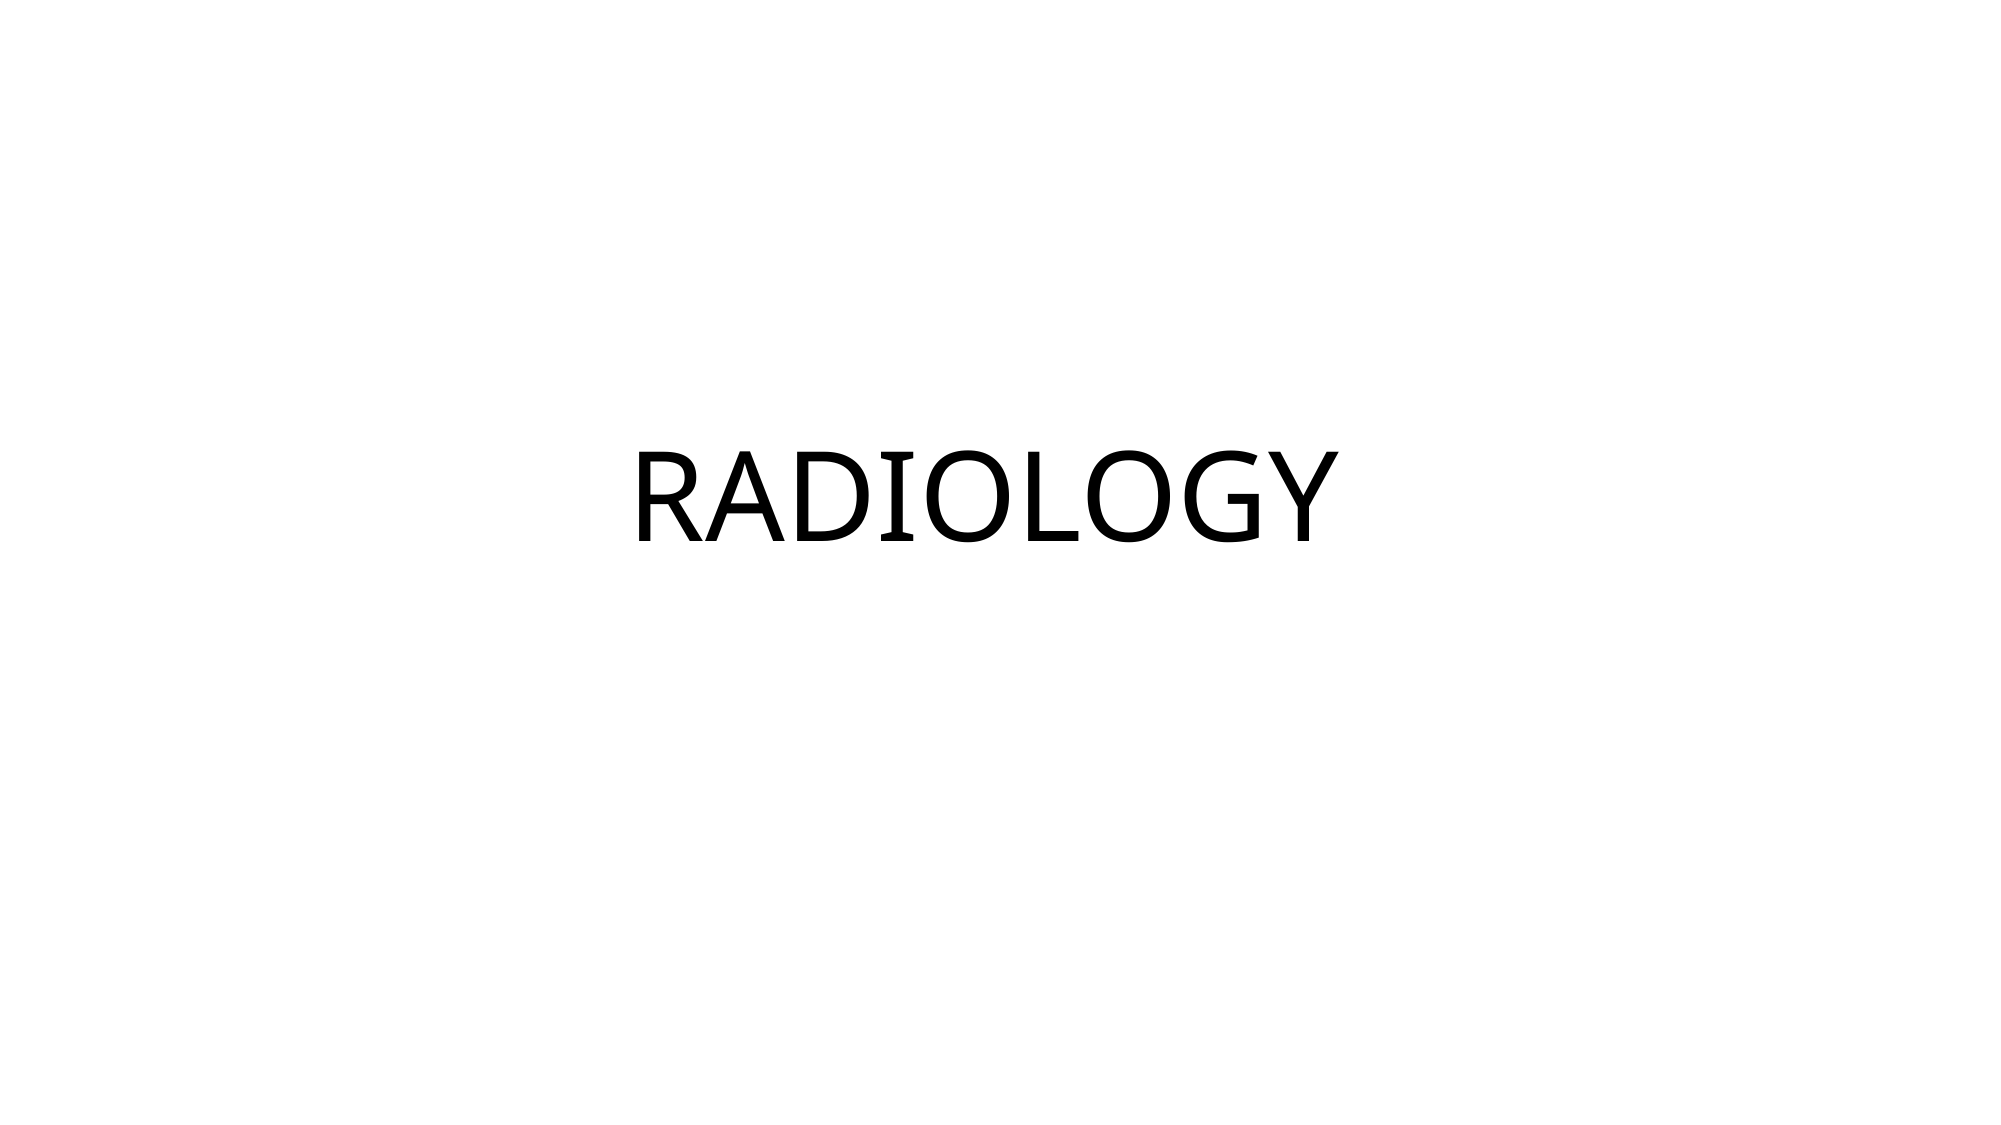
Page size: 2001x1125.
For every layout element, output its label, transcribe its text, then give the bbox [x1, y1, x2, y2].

title RADIOLOGY [249, 184, 1750, 576]
